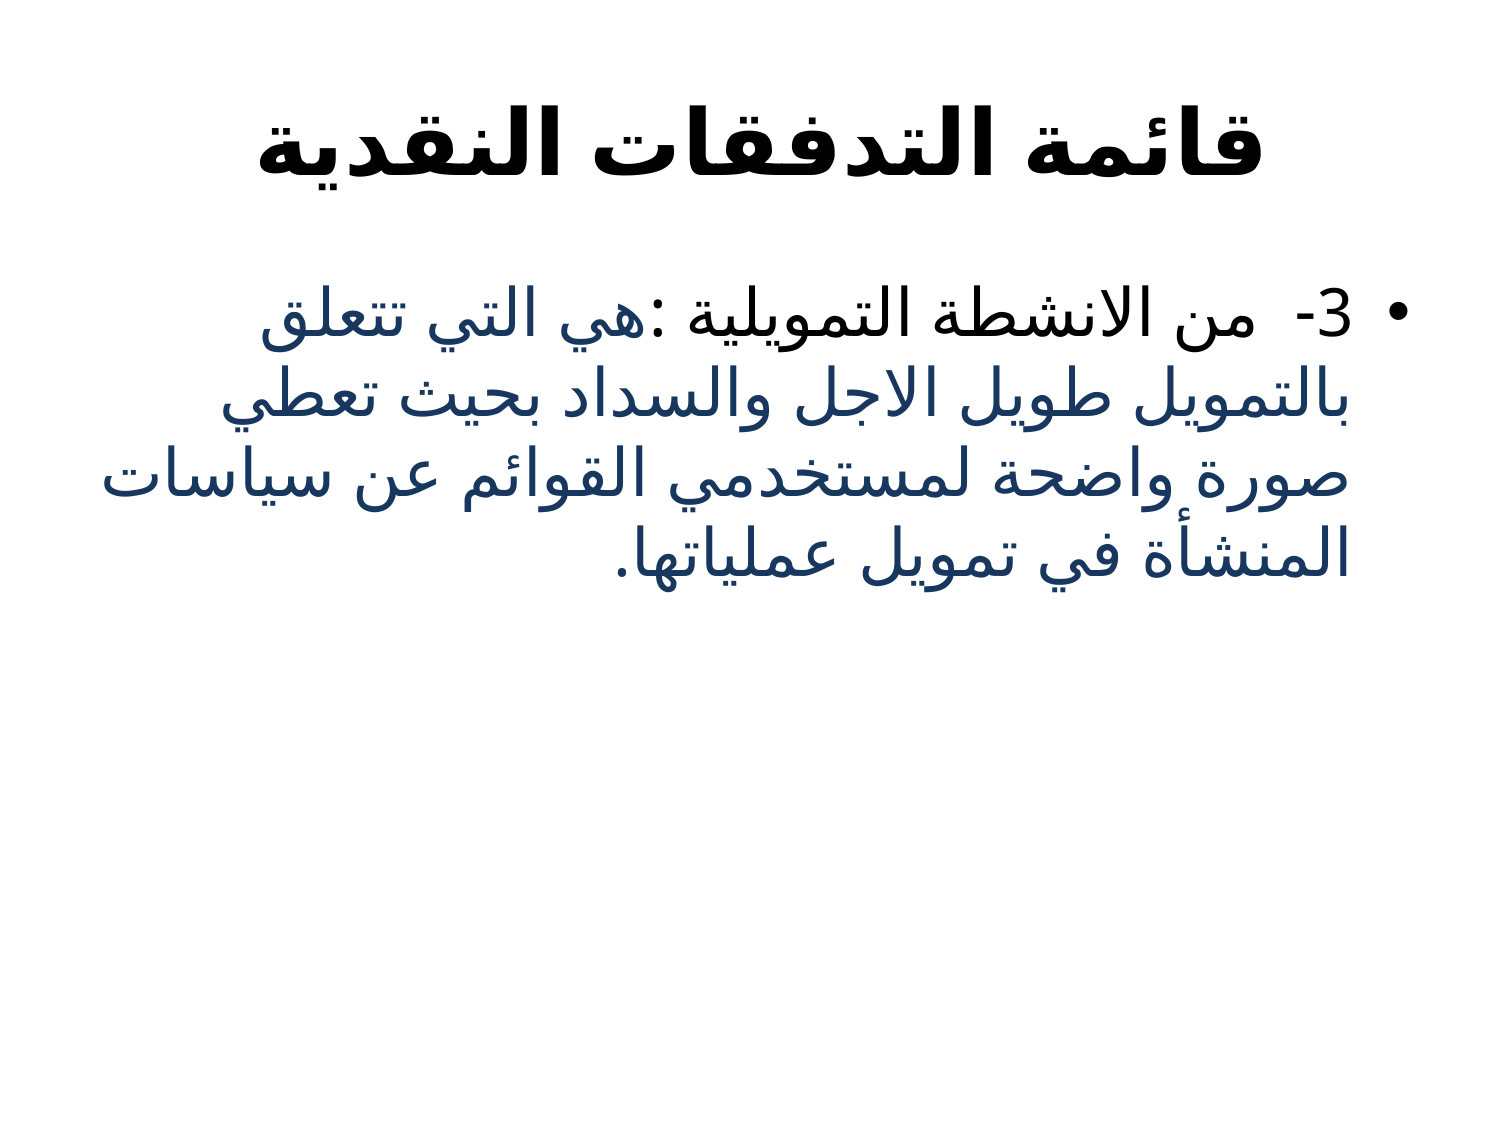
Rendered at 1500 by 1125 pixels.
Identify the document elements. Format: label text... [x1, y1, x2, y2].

list 3- من الانشطة التمويلية :هي التي تتعلق بالتمويل طويل الاجل والسداد بحيث تعطي صورة واضحة لمستخدمي القوائم عن سياسات المنشأة في تمويل عملياتها. [75, 262, 1425, 1005]
title قائمة التدفقات النقدية [75, 45, 1425, 233]
